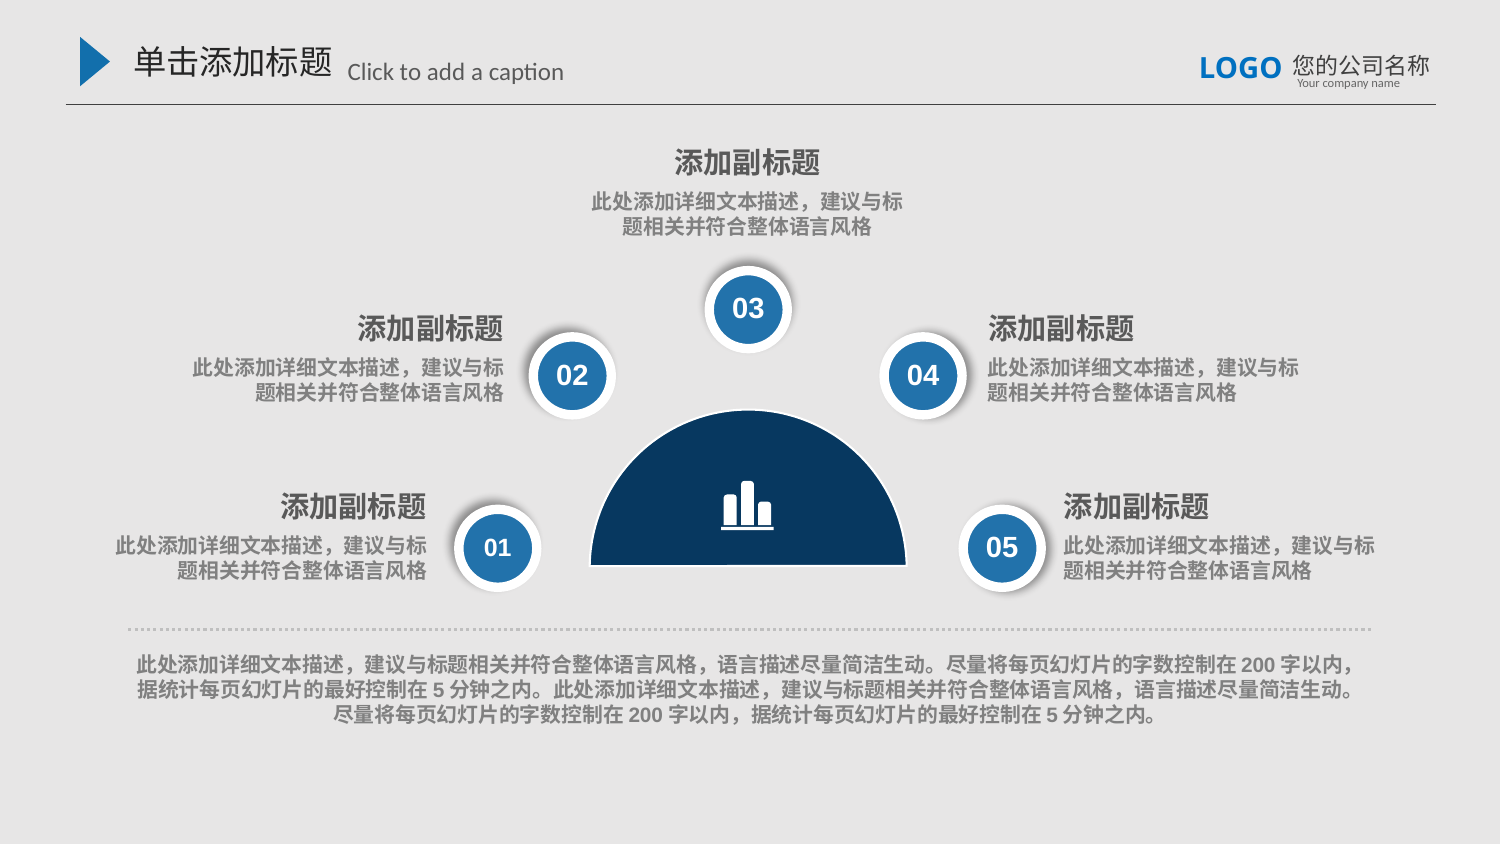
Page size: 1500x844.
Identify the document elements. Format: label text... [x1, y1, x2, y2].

text_box 此处添加详细文本描述，建议与标题相关并符合整体语言风格，语言描述尽量简洁生动。尽量将每页幻灯片的字数控制在200字以内，据统计每页幻灯片的最好控制在5分钟之内。此处添加详细文本描述，建议与标题相关并符合整体语言风格，语言描述尽量简洁生动。尽量将每页幻灯片的字数控制在200字以内，据统计每页幻灯片的最好控制在5分钟之内。 [127, 651, 589, 727]
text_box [1158, 42, 1495, 98]
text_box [587, 143, 908, 239]
text_box 02 [532, 335, 613, 416]
text_box 此处添加详细文本描述，建议与标题相关并符合整体语言风格，语言描述尽量简洁生动。尽量将每页幻灯片的字数控制在200字以内，据统计每页幻灯片的最好控制在5分钟之内。此处添加详细文本描述，建议与标题相关并符合整体语言风格，语言描述尽量简洁生动。尽量将每页幻灯片的字数控制在200字以内，据统计每页幻灯片的最好控制在5分钟之内。 [907, 651, 1373, 727]
text_box 04 [883, 335, 964, 416]
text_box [721, 480, 774, 531]
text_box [184, 310, 505, 406]
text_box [1063, 488, 1384, 583]
text_box 01 [457, 508, 538, 589]
text_box [78, 34, 112, 89]
text_box 03 [708, 269, 789, 350]
text_box 05 [962, 508, 1043, 589]
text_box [589, 409, 907, 629]
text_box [987, 310, 1308, 406]
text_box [121, 35, 643, 92]
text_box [107, 488, 427, 583]
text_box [589, 630, 907, 727]
